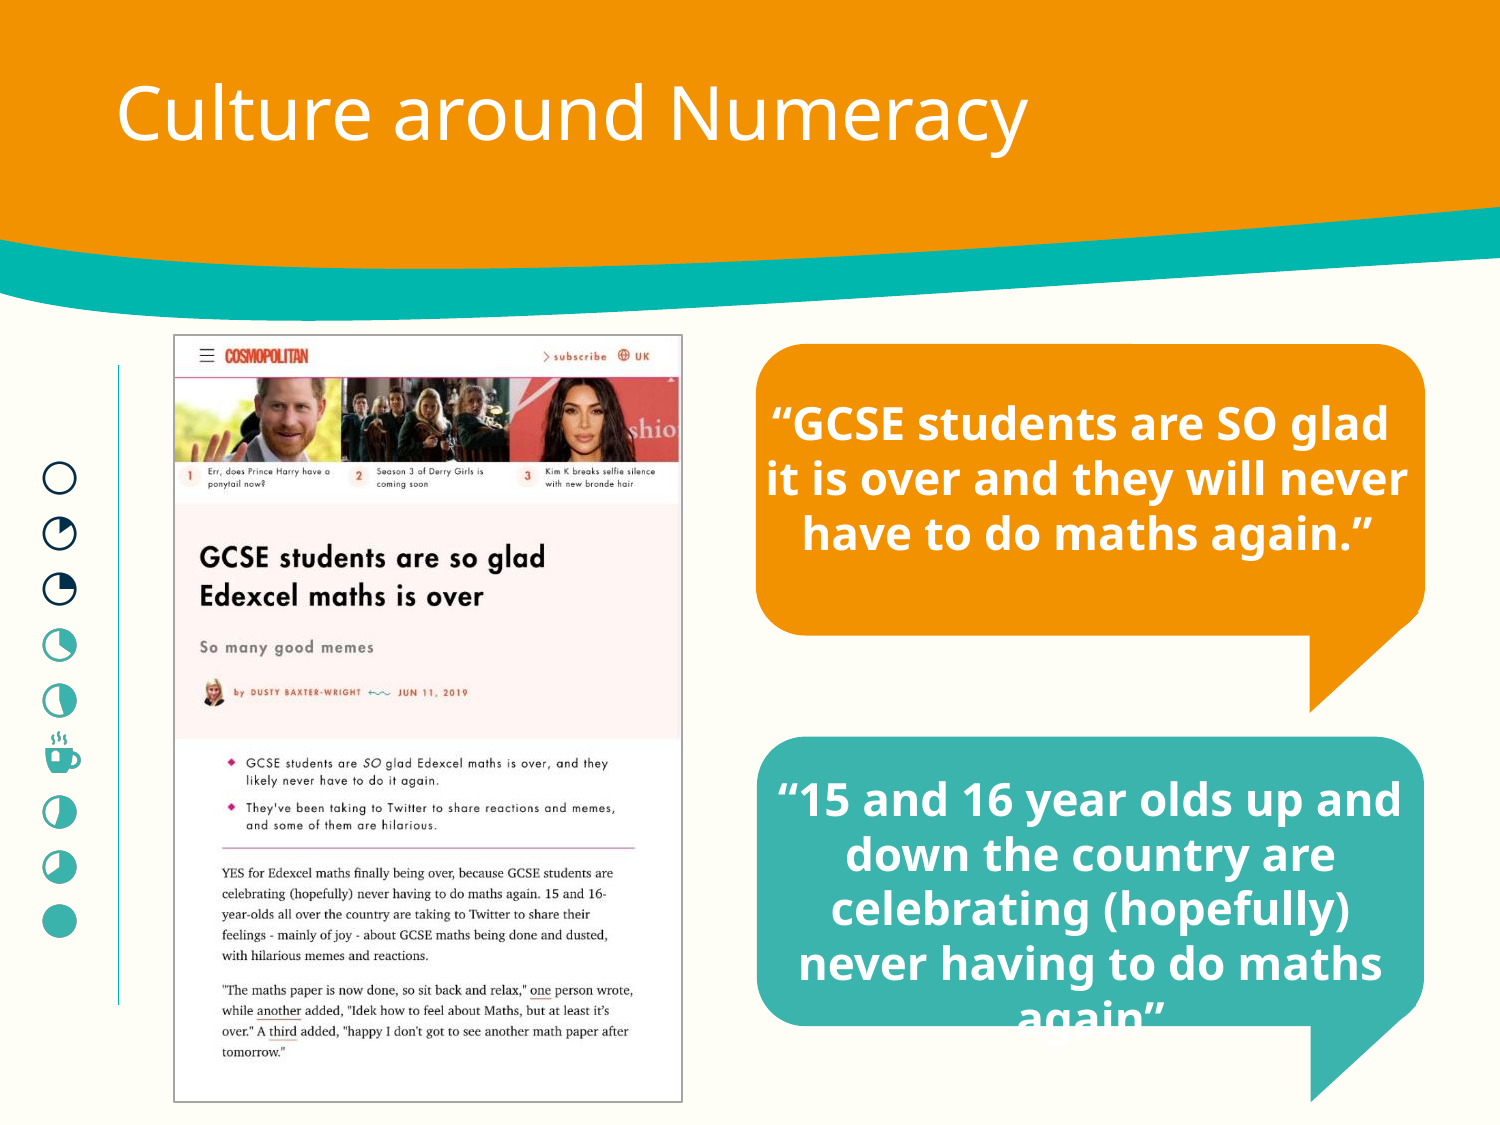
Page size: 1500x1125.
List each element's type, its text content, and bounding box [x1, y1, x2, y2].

picture [38, 568, 81, 610]
picture [38, 624, 81, 666]
text_box [1309, 612, 1420, 714]
picture [175, 335, 682, 1101]
picture [38, 900, 81, 942]
text_box [1309, 1053, 1366, 1105]
picture [38, 457, 81, 499]
picture [38, 679, 81, 722]
list Culture around Numeracy [100, 67, 1411, 258]
text_box “GCSE students are SO glad it is over and they will never have to do maths again.” [749, 387, 1424, 567]
text_box [755, 343, 1425, 636]
picture [38, 846, 81, 888]
picture [38, 512, 81, 555]
text_box [761, 735, 1420, 762]
picture [36, 725, 90, 779]
picture [38, 791, 81, 833]
text_box “15 and 16 year olds up and down the country are celebrating (hopefully) never having to do maths again” [753, 762, 1428, 1053]
